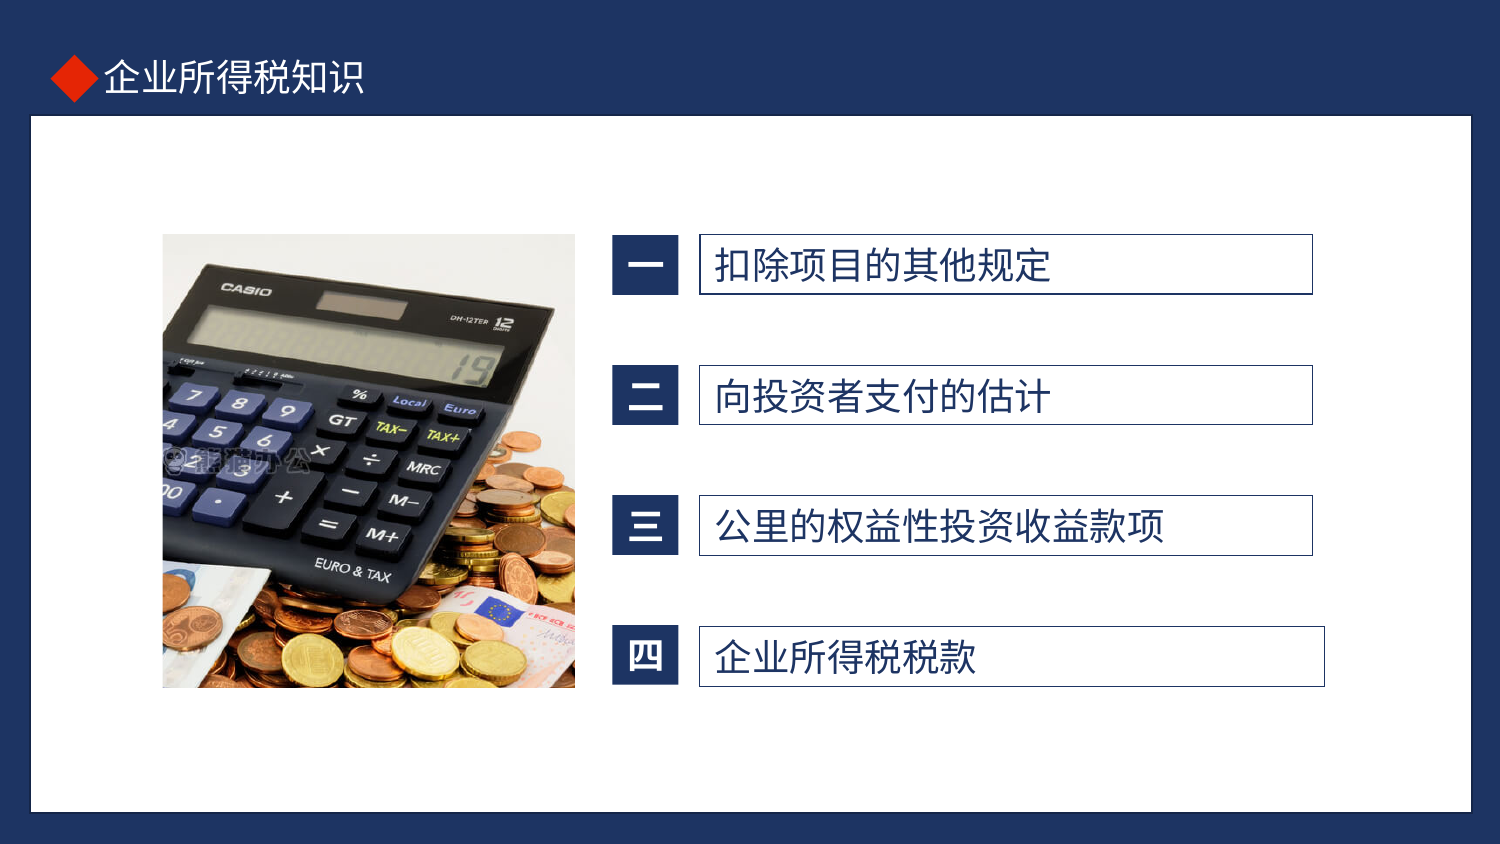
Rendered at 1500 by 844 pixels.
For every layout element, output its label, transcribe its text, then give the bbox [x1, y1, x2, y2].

picture [162, 234, 575, 688]
text_box 公里的权益性投资收益款项 [699, 495, 1313, 556]
text_box 向投资者支付的估计 [699, 365, 1313, 425]
text_box 企业所得税税款 [699, 626, 1325, 687]
text_box 二 [612, 365, 679, 425]
text_box 四 [612, 625, 679, 685]
text_box 一 [612, 235, 679, 295]
text_box 扣除项目的其他规定 [699, 234, 1313, 295]
text_box 三 [612, 495, 679, 555]
